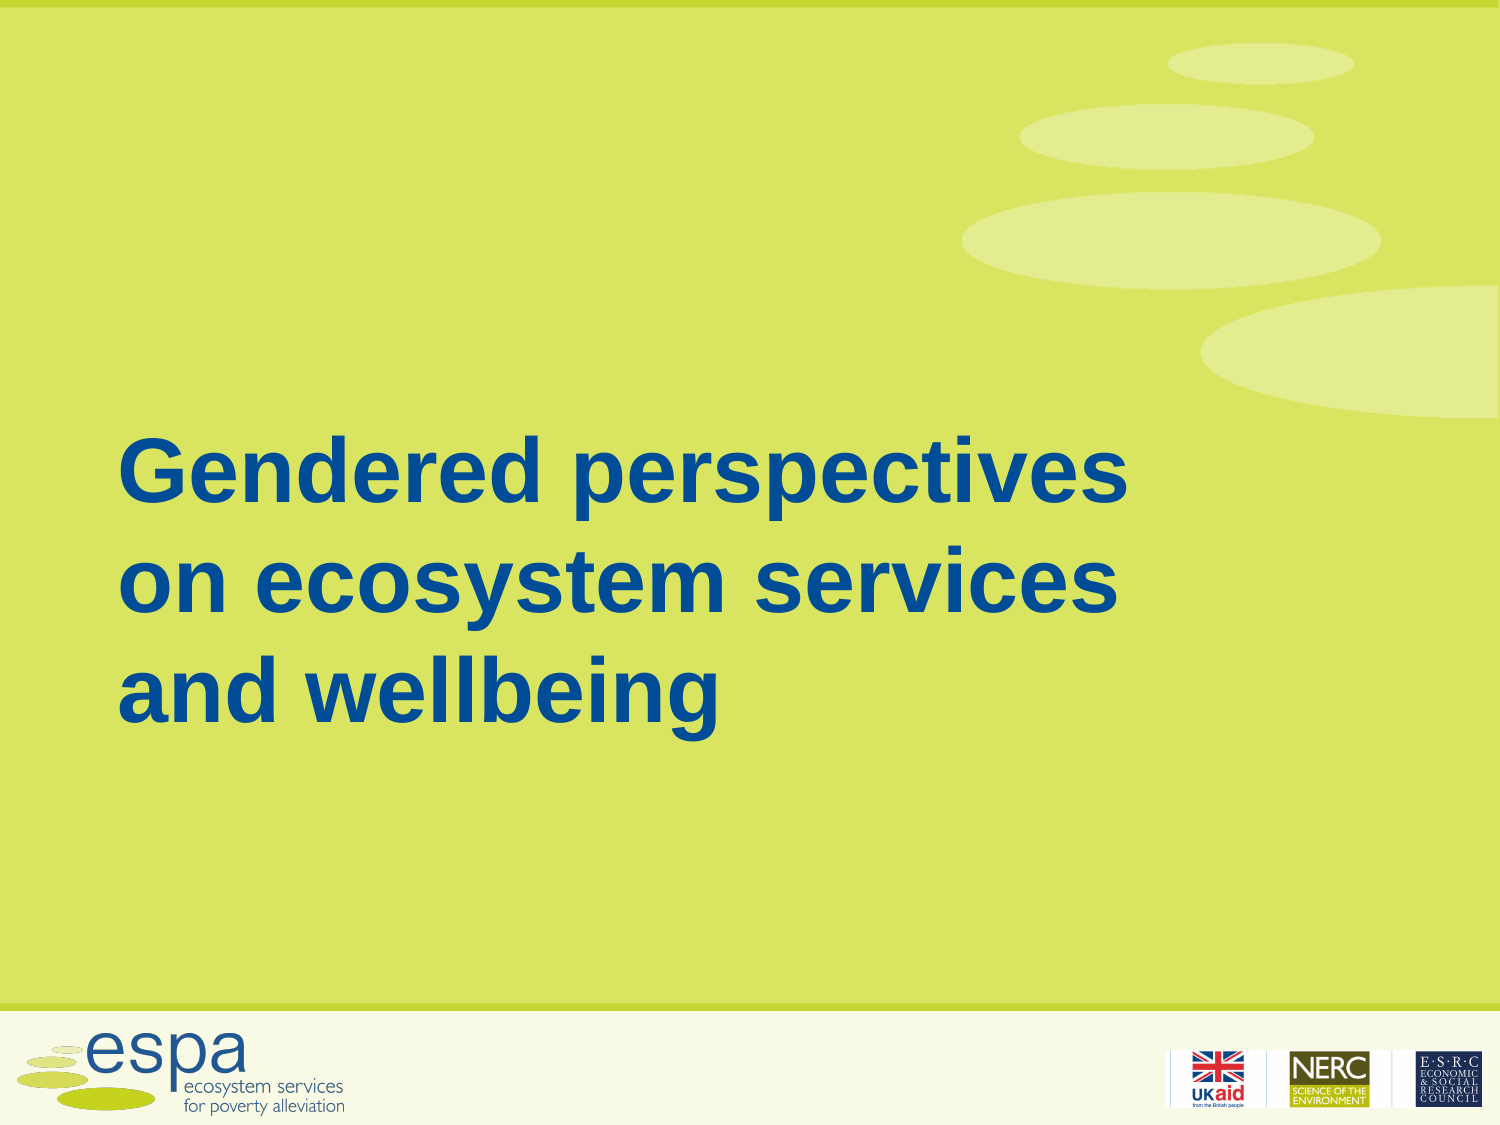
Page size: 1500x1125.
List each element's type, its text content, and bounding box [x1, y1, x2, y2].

picture [17, 1033, 344, 1116]
picture [1165, 1050, 1483, 1108]
picture [962, 35, 1499, 418]
title Gendered perspectives on ecosystem services and wellbeing [102, 280, 1271, 749]
